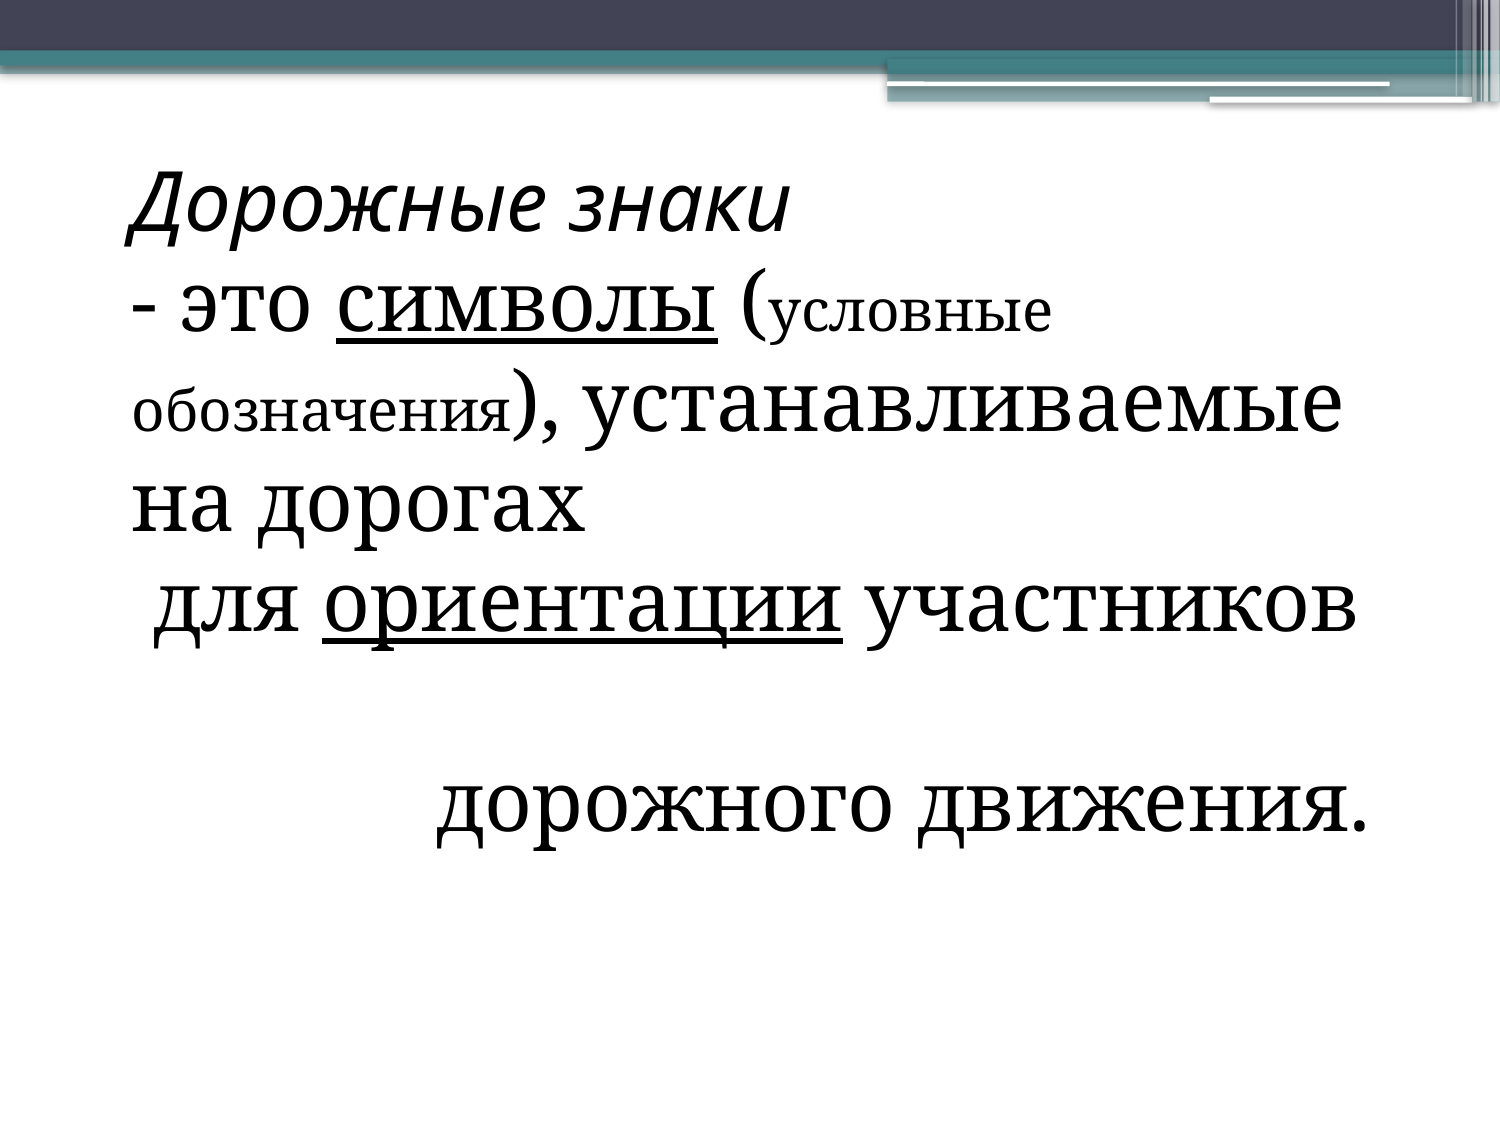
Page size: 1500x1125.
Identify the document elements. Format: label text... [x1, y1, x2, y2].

text_box Дорожные знаки - это символы (условные обозначения), устанавливаемые на дорогах для ориентации участников дорожного движения. [117, 140, 1465, 856]
